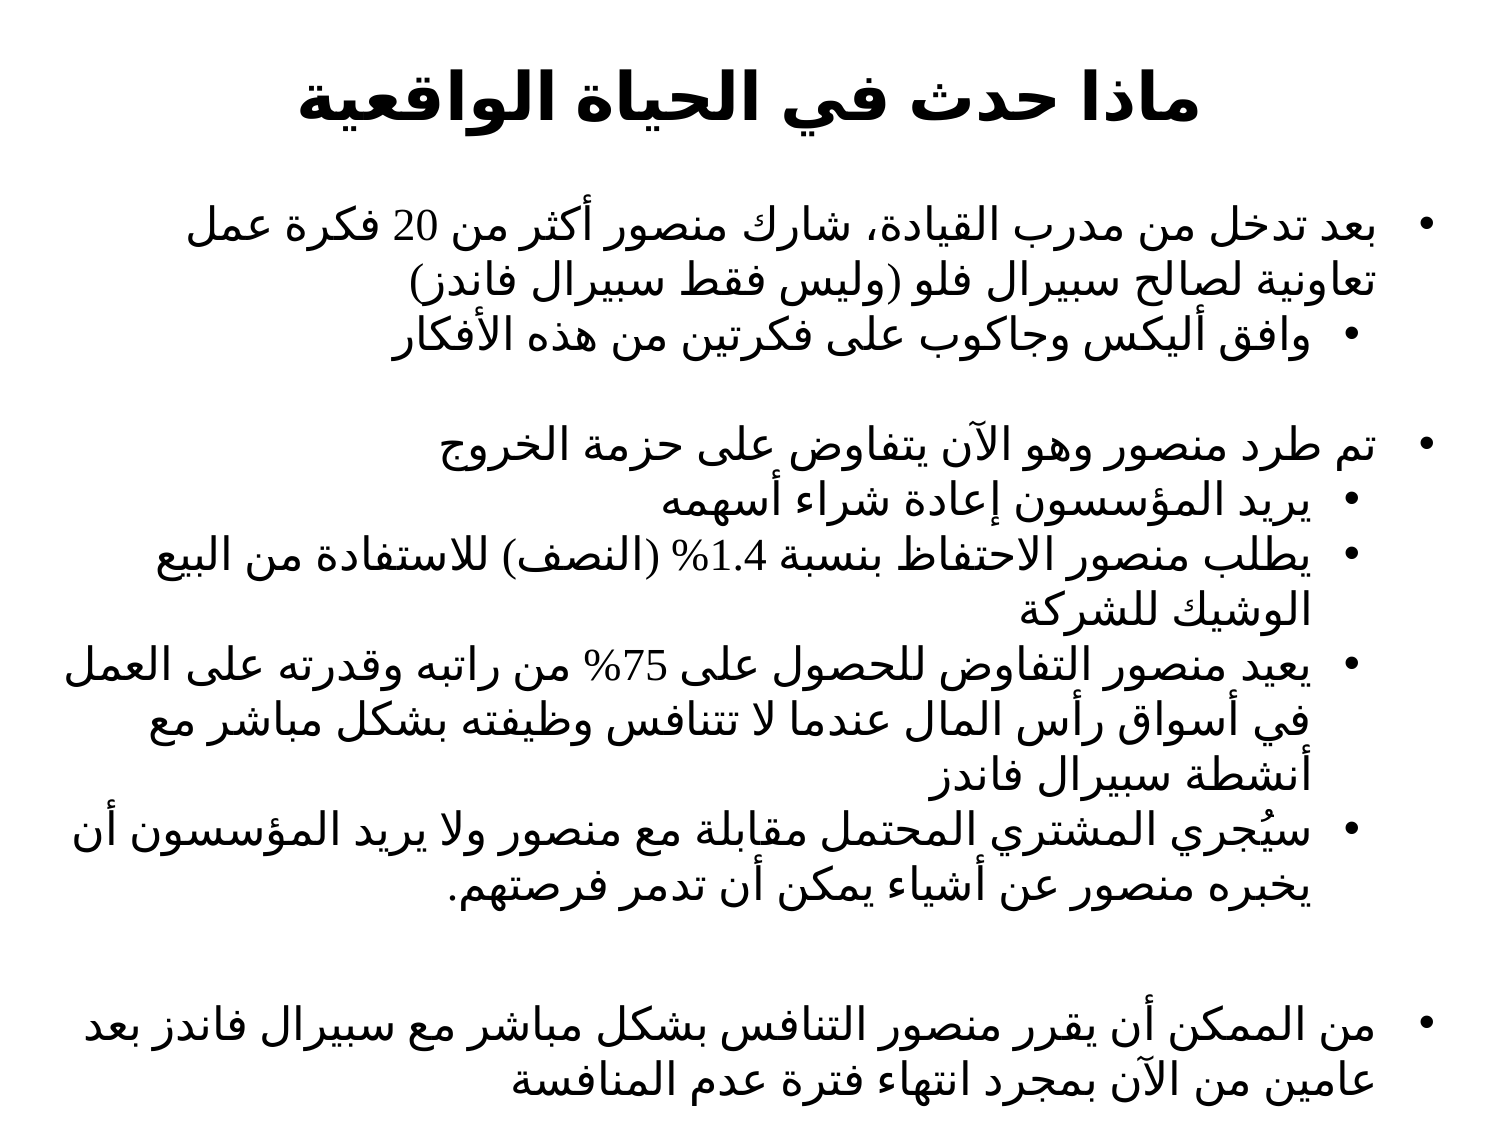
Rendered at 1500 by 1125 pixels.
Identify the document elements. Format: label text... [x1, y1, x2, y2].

list بعد تدخل من مدرب القيادة، شارك منصور أكثر من 20 فكرة عمل تعاونية لصالح سبيرال فلو (وليس فقط سبيرال فاندز) وافق أليكس وجاكوب على فكرتين من هذه الأفكار تم طرد منصور وهو الآن يتفاوض على حزمة الخروج يريد المؤسسون إعادة شراء أسهمه يطلب منصور الاحتفاظ بنسبة 1.4% (النصف) للاستفادة من البيع الوشيك للشركة يعيد منصور التفاوض للحصول على 75% من راتبه وقدرته على العمل في أسواق رأس المال عندما لا تتنافس وظيفته بشكل مباشر مع أنشطة سبيرال فاندز سيُجري المشتري المحتمل مقابلة مع منصور ولا يريد المؤسسون أن يخبره منصور عن أشياء يمكن أن تدمر فرصتهم. من الممكن أن يقرر منصور التنافس بشكل مباشر مع سبيرال فاندز بعد عامين من الآن بمجرد انتهاء فترة عدم المنافسة [37, 187, 1450, 1125]
title ماذا حدث في الحياة الواقعية [75, 0, 1425, 188]
